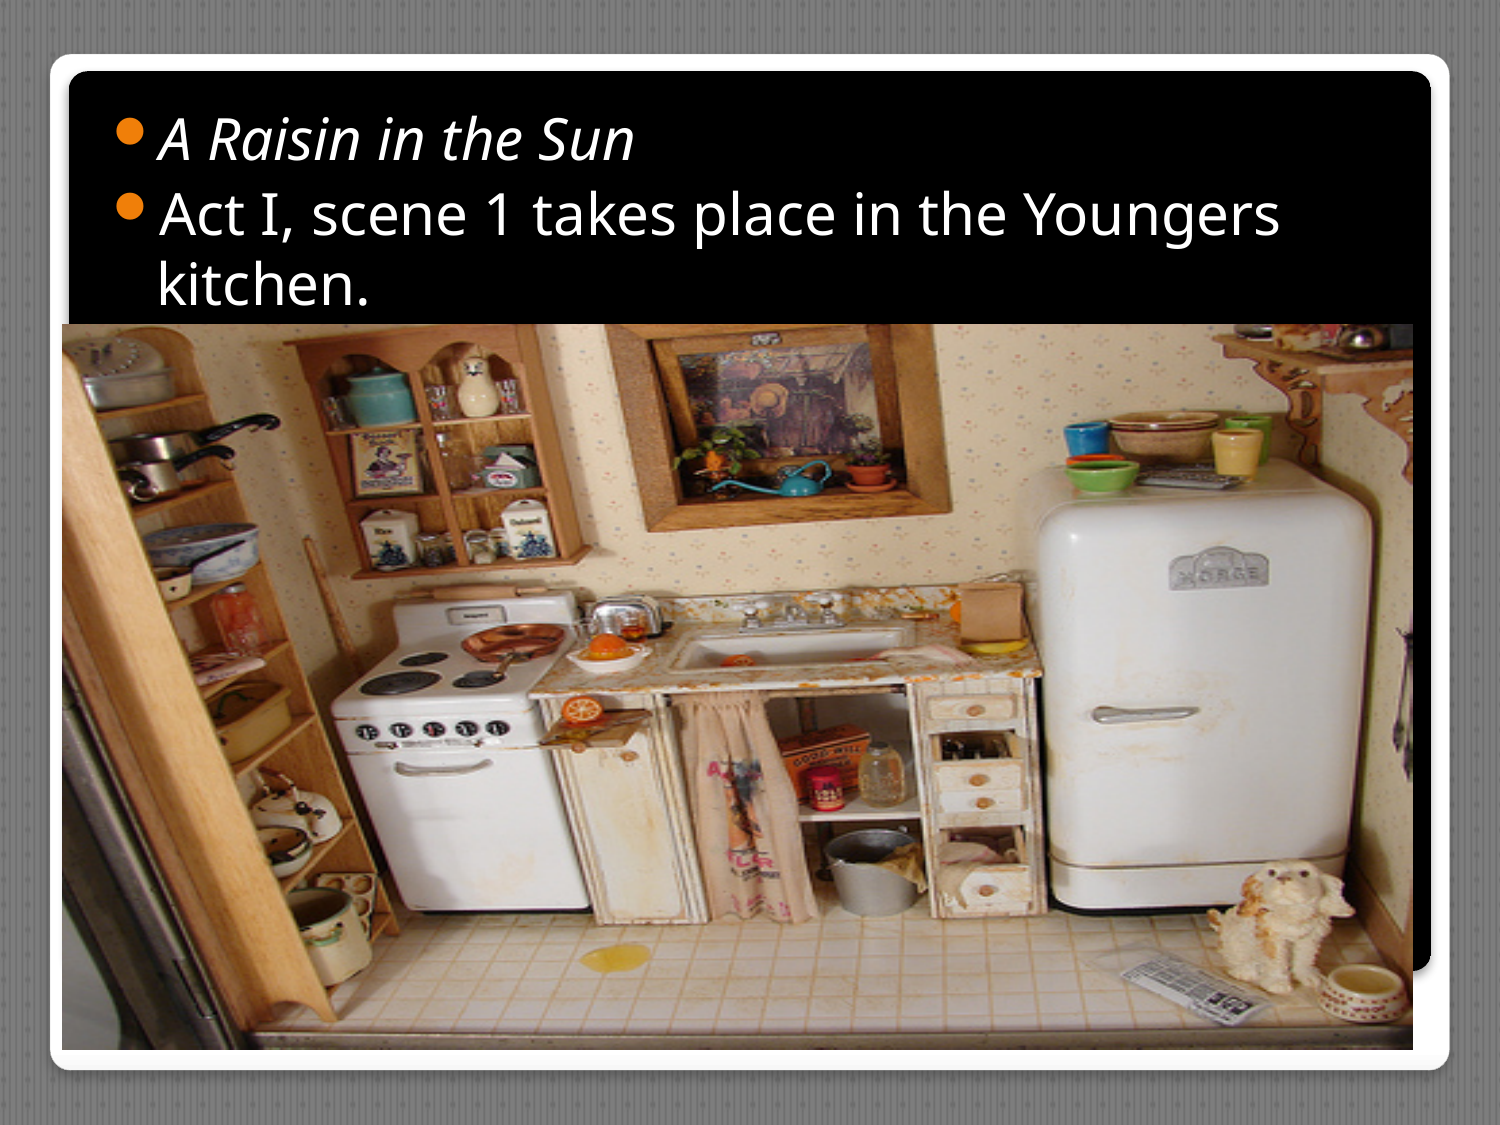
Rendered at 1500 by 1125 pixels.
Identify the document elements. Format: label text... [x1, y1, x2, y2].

list A Raisin in the Sun Act I, scene 1 takes place in the Youngers kitchen. [82, 86, 1425, 774]
picture [62, 324, 1413, 1051]
